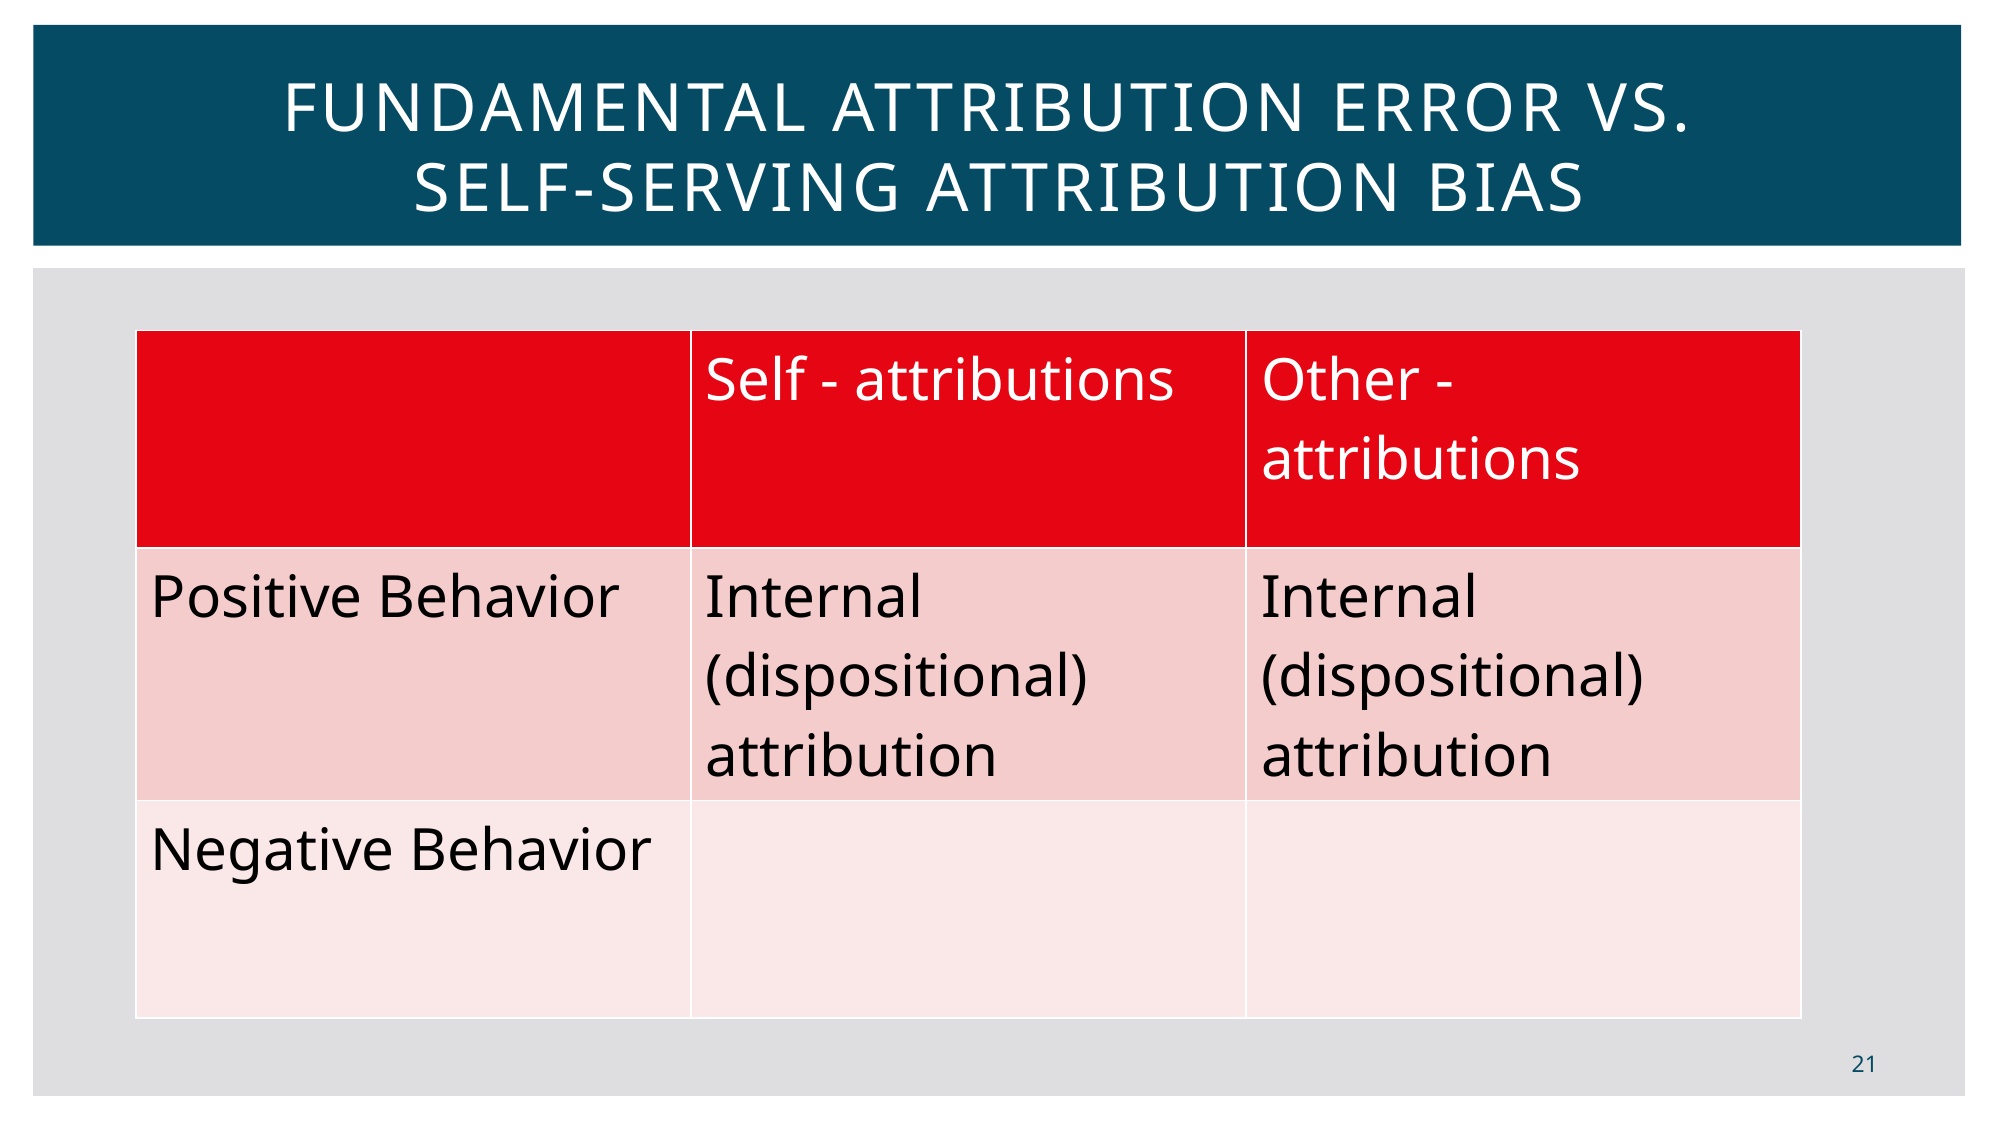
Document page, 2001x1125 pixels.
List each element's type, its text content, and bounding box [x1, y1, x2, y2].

slide_number 21 [1800, 1041, 1930, 1089]
table_cell Internal (dispositional) attribution [692, 549, 1245, 800]
title Fundamental Attribution error VS. Self-serving attribution bias [83, 58, 1917, 232]
table_cell Positive Behavior [137, 549, 690, 800]
table_cell [692, 801, 1245, 1017]
table_cell [1247, 801, 1800, 1017]
table_cell Internal (dispositional) attribution [1247, 549, 1800, 800]
table_header Other - attributions [1247, 331, 1800, 547]
table_header [137, 331, 690, 547]
table_header Self - attributions [692, 331, 1245, 547]
table_cell Negative Behavior [137, 801, 690, 1017]
